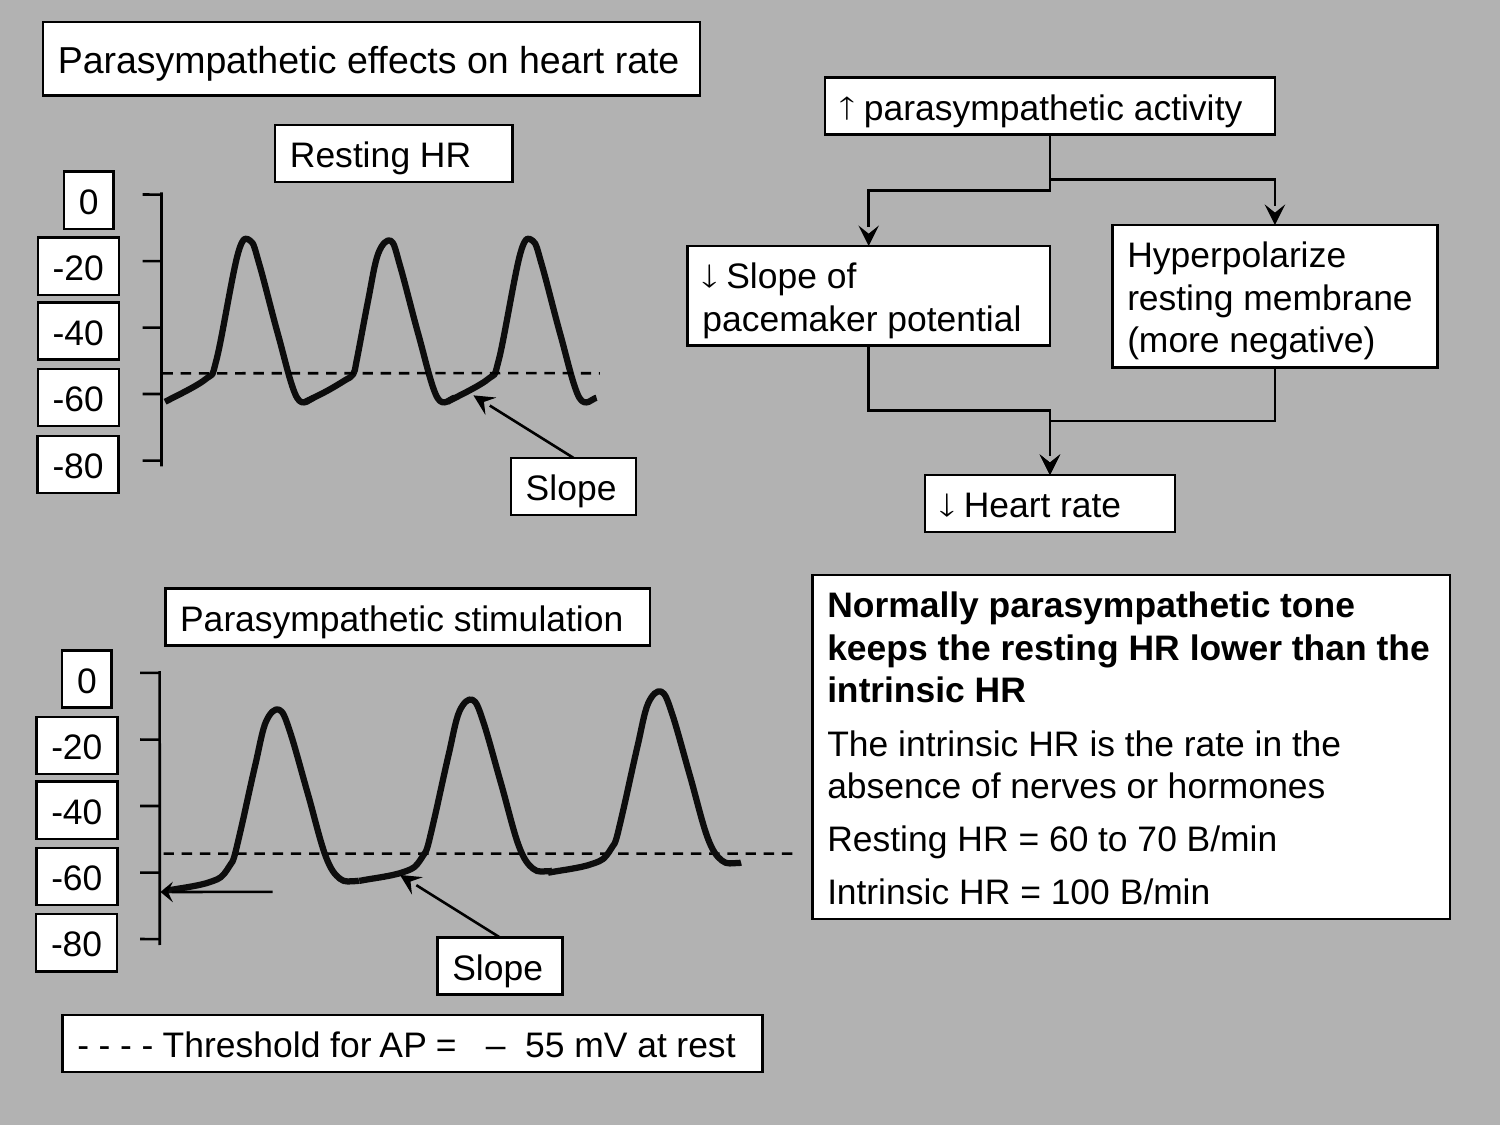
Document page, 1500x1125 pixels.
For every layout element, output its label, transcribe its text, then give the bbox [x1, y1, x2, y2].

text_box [34, 588, 801, 1076]
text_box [35, 124, 637, 517]
text_box Normally parasympathetic tone keeps the resting HR lower than the intrinsic HR The intrinsic HR is the rate in the absence of nerves or hormones Resting HR = 60 to 70 B/min Intrinsic HR = 100 B/min [812, 574, 1450, 920]
title Parasympathetic effects on heart rate [42, 21, 701, 97]
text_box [687, 77, 1438, 536]
